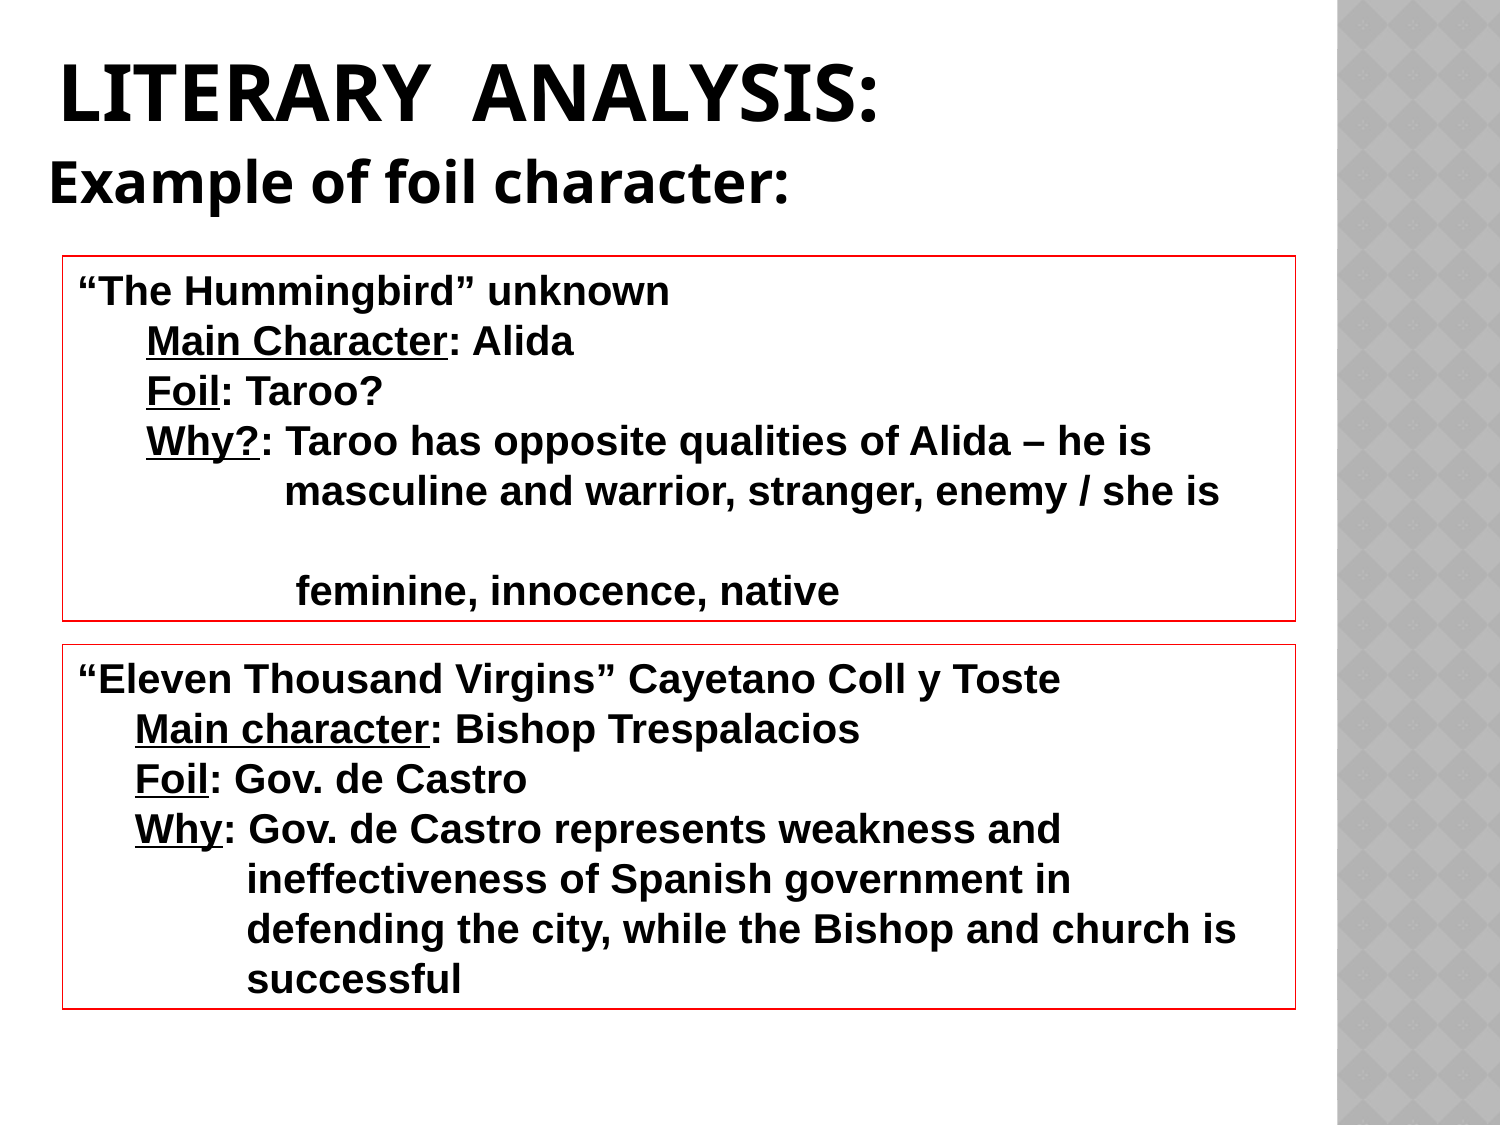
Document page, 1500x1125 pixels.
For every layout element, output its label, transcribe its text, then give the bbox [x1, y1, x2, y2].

text_box Example of foil character: [33, 137, 1296, 363]
title literary analysis: [50, 24, 1238, 137]
text_box “Eleven Thousand Virgins” Cayetano Coll y Toste Main character: Bishop Trespalacios Foil: Gov. de Castro Why: Gov. de Castro represents weakness and ineffectiveness of Spanish government in defending the city, while the Bishop and church is successful [62, 644, 1296, 1010]
text_box “The Hummingbird” unknown Main Character: Alida Foil: Taroo? Why?: Taroo has opposite qualities of Alida – he is masculine and warrior, stranger, enemy / she is feminine, innocence, native [62, 256, 1296, 621]
